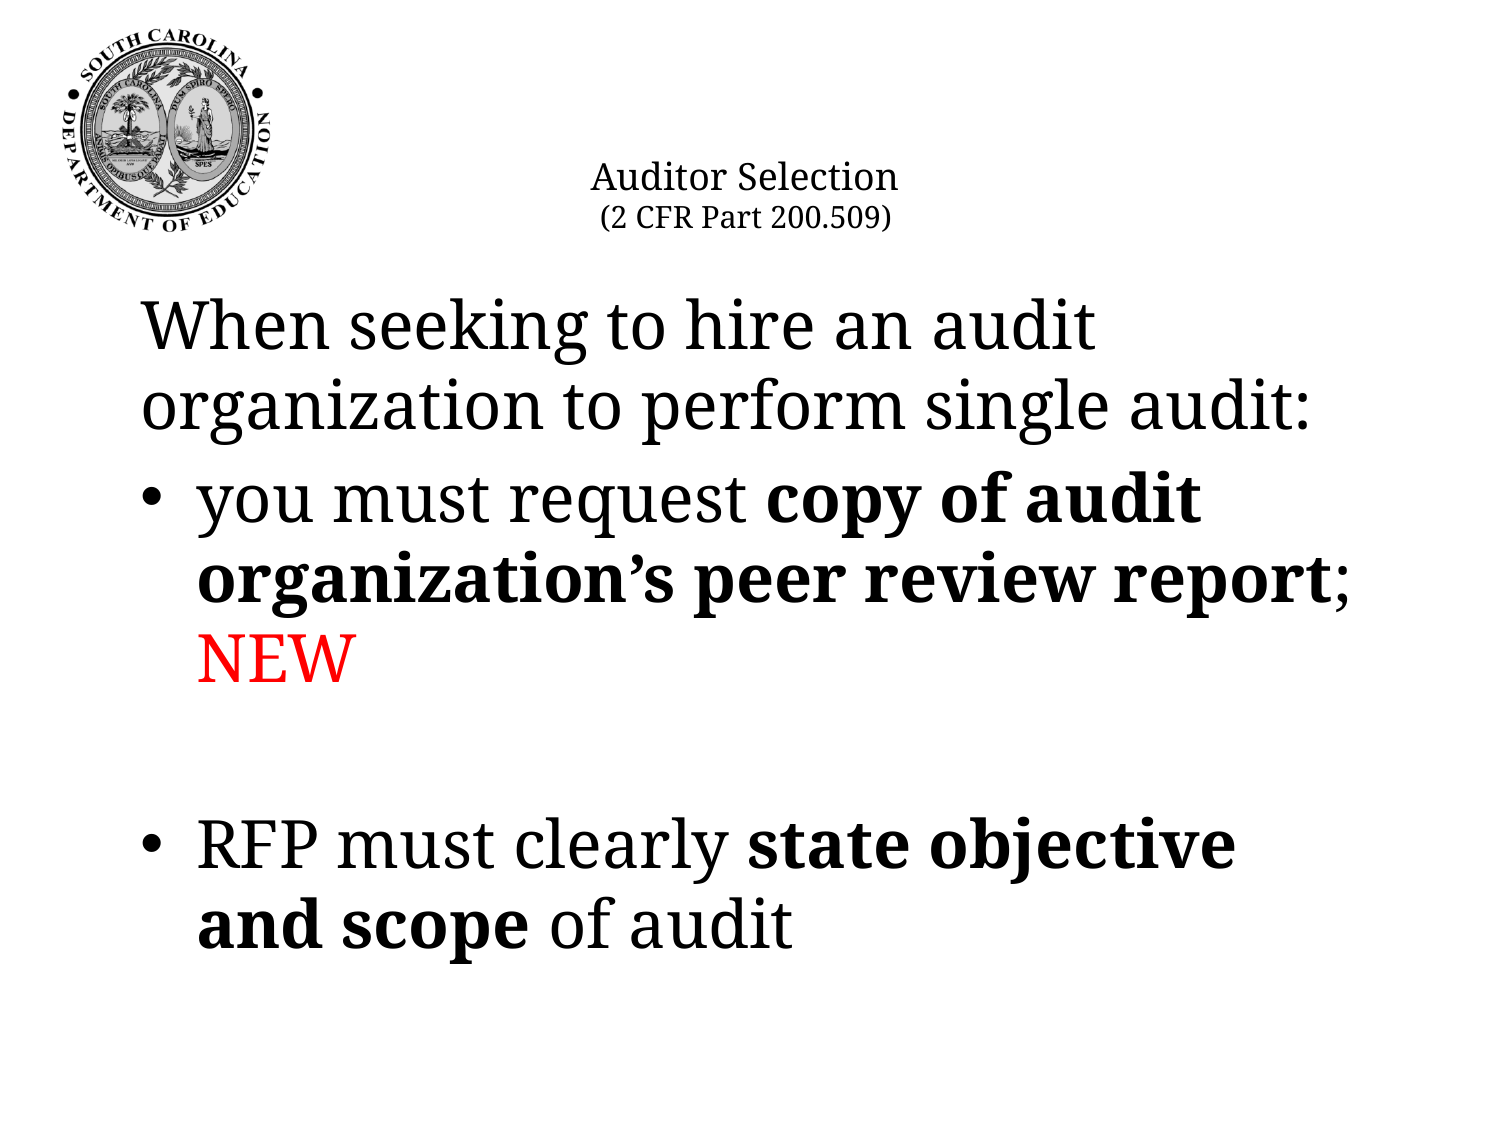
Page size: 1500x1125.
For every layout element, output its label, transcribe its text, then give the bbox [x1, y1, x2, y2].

list When seeking to hire an audit organization to perform single audit: you must request copy of audit organization’s peer review report; NEW RFP must clearly state objective and scope of audit [125, 275, 1375, 1038]
title Auditor Selection (2 CFR Part 200.509) [75, 99, 1425, 288]
picture [50, 24, 280, 238]
